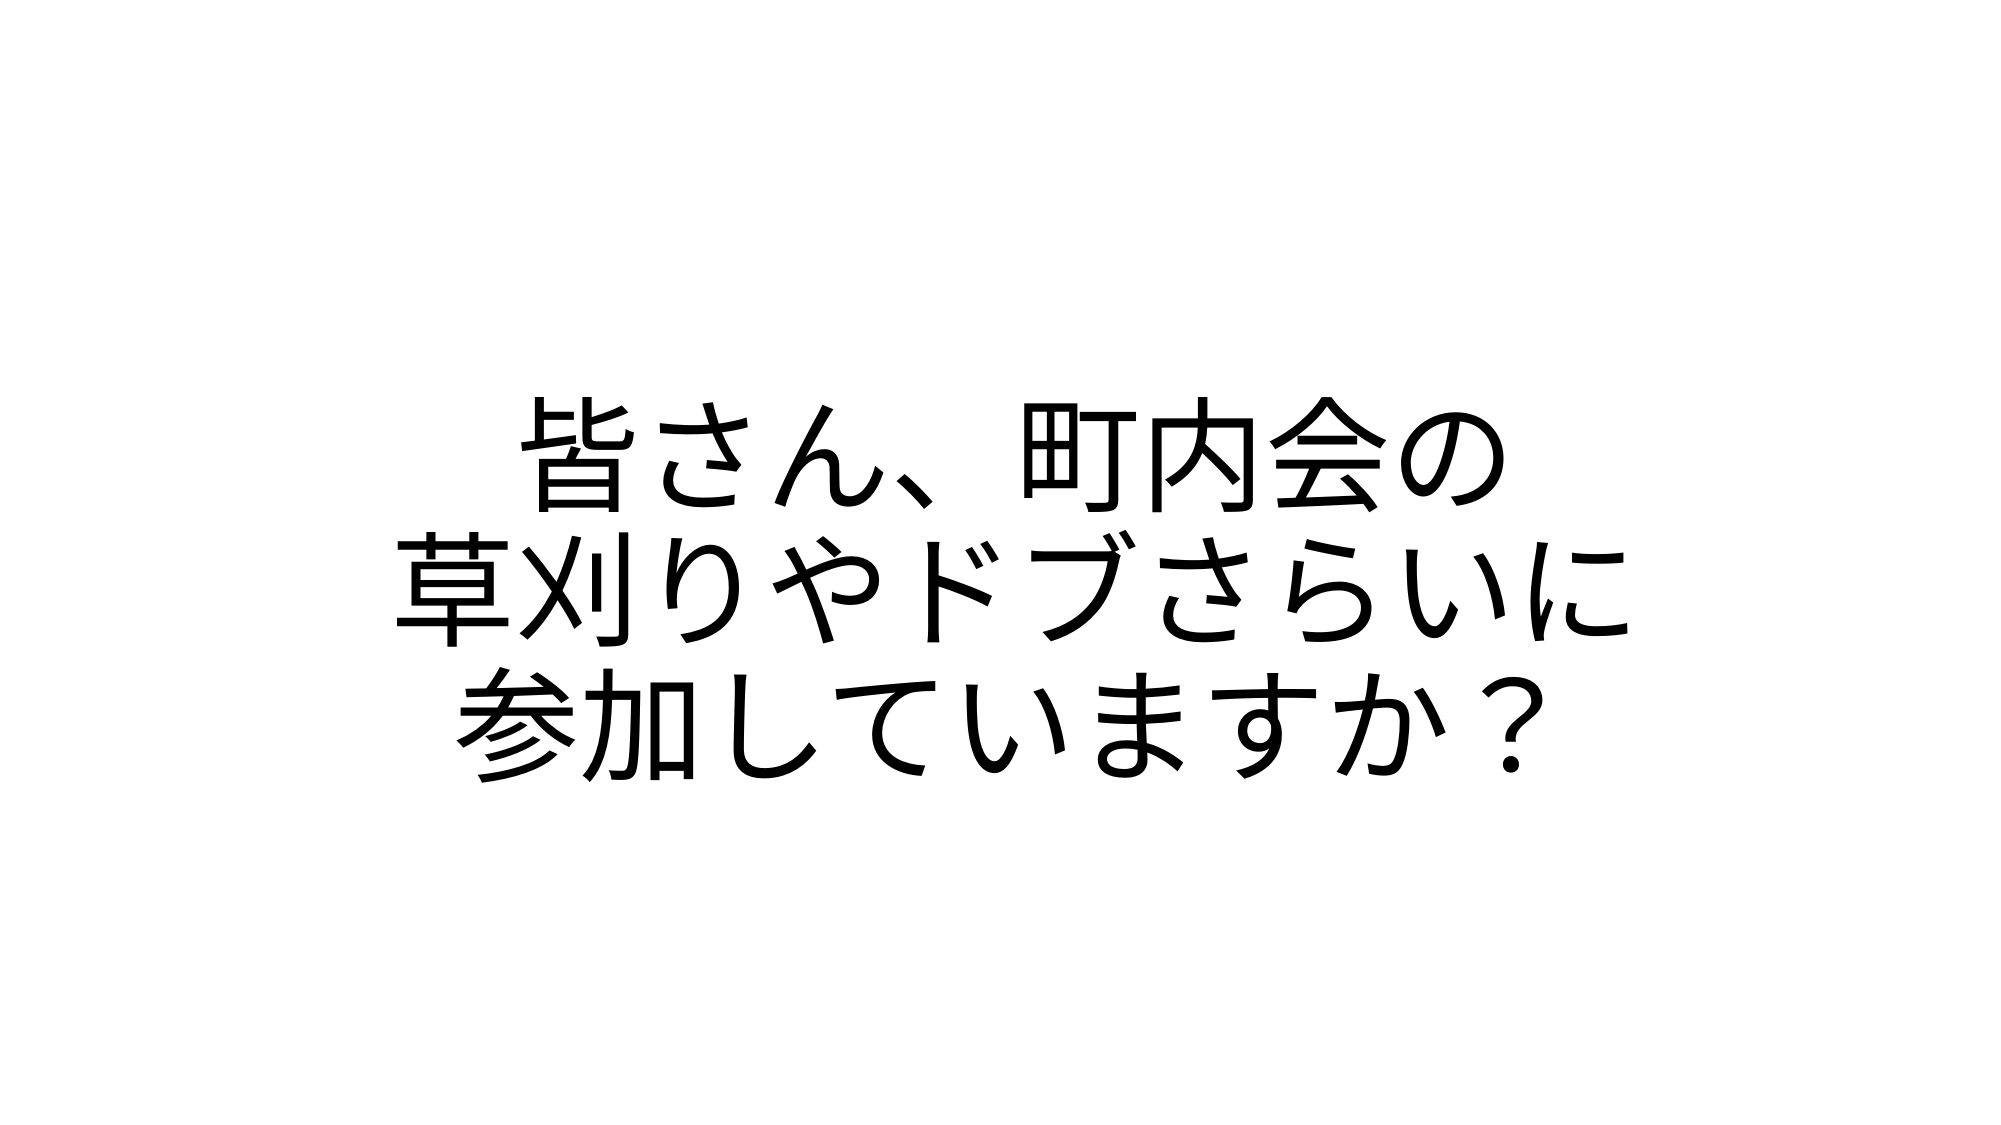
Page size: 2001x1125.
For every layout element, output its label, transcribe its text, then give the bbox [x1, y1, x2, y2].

list 皆さん、町内会の 草刈りやドブさらいに 参加していますか？ [137, 181, 1863, 1014]
